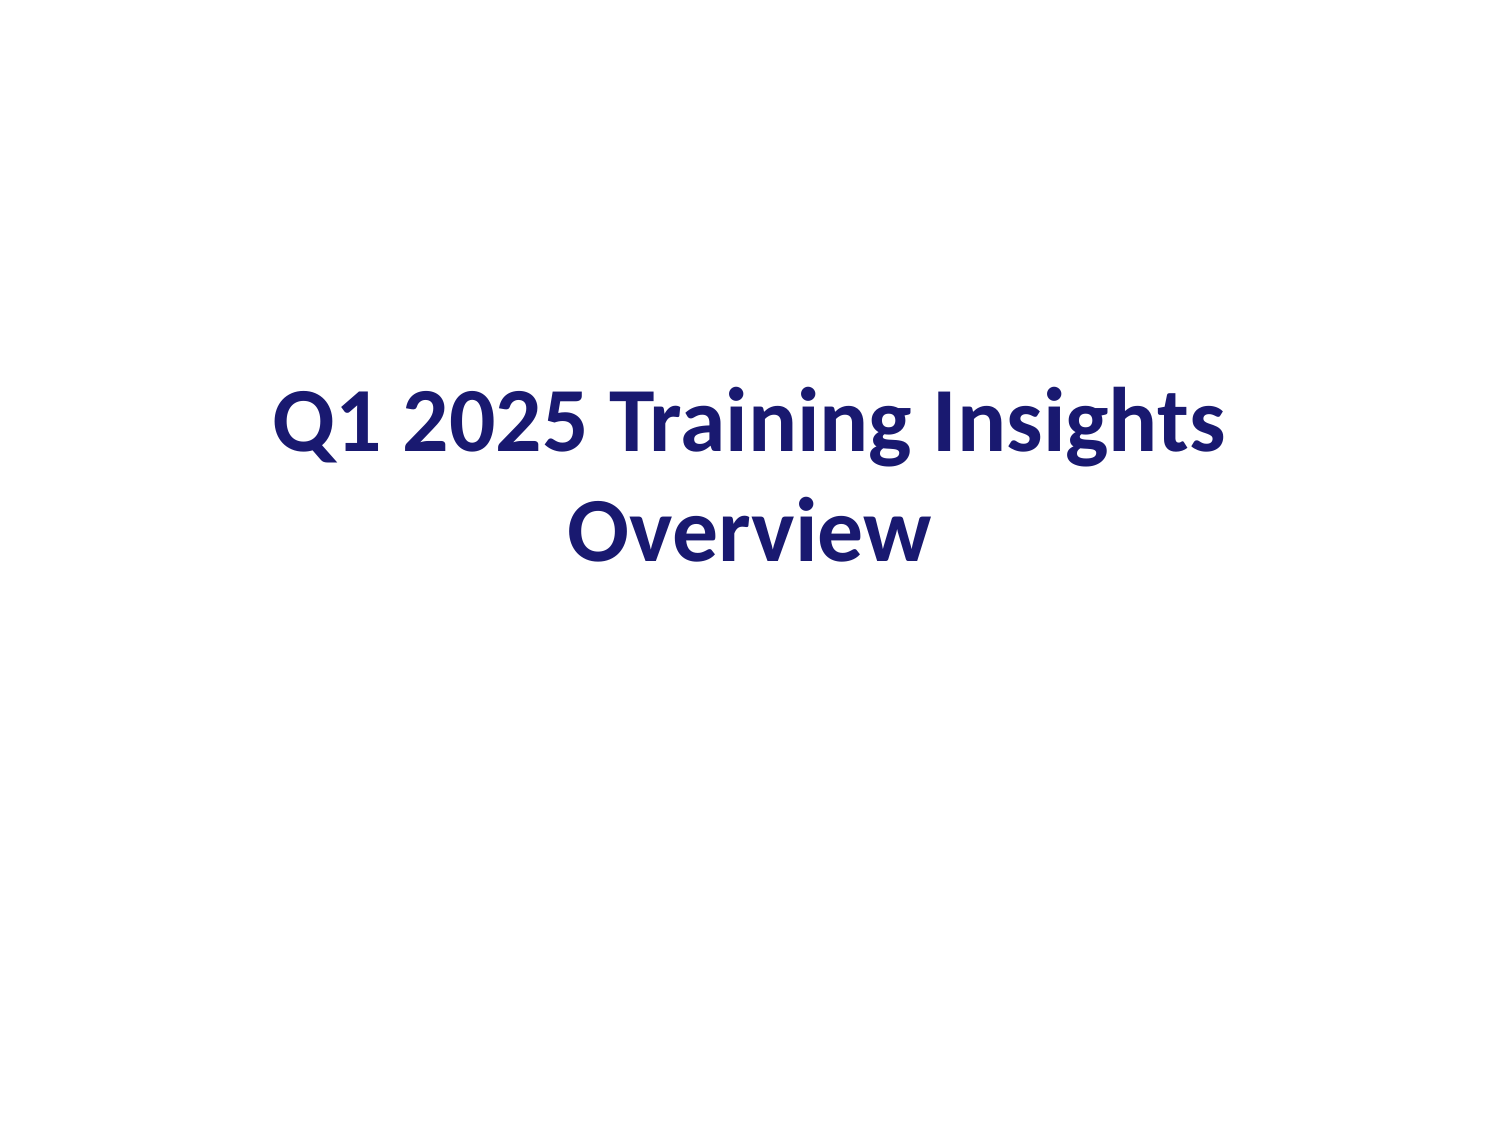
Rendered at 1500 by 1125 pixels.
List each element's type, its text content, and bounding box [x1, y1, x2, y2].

title Q1 2025 Training Insights Overview [112, 349, 1388, 591]
